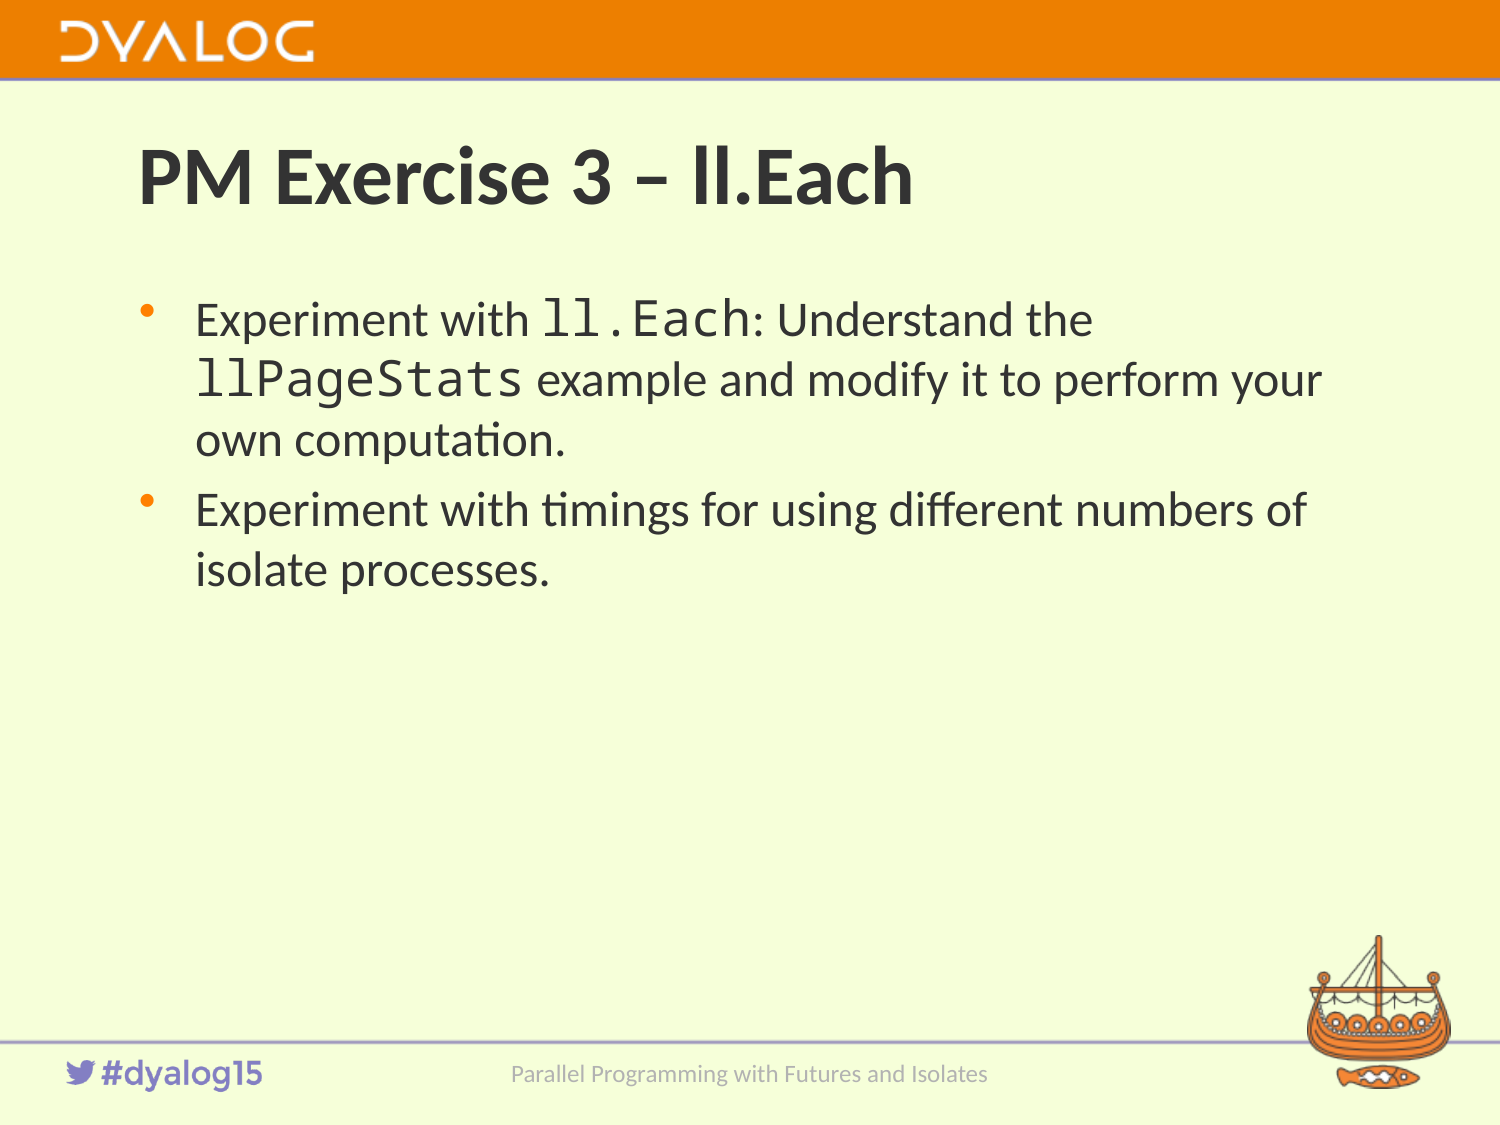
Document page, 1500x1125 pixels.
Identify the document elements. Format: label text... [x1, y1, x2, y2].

footer Parallel Programming with Futures and Isolates [395, 1042, 1105, 1103]
title PM Exercise 3 – ll.Each [123, 113, 1376, 254]
picture [0, 0, 1500, 1125]
list Experiment with ll.Each: Understand the llPageStats example and modify it to perform your own computation. Experiment with timings for using different numbers of isolate processes. [123, 278, 1376, 988]
